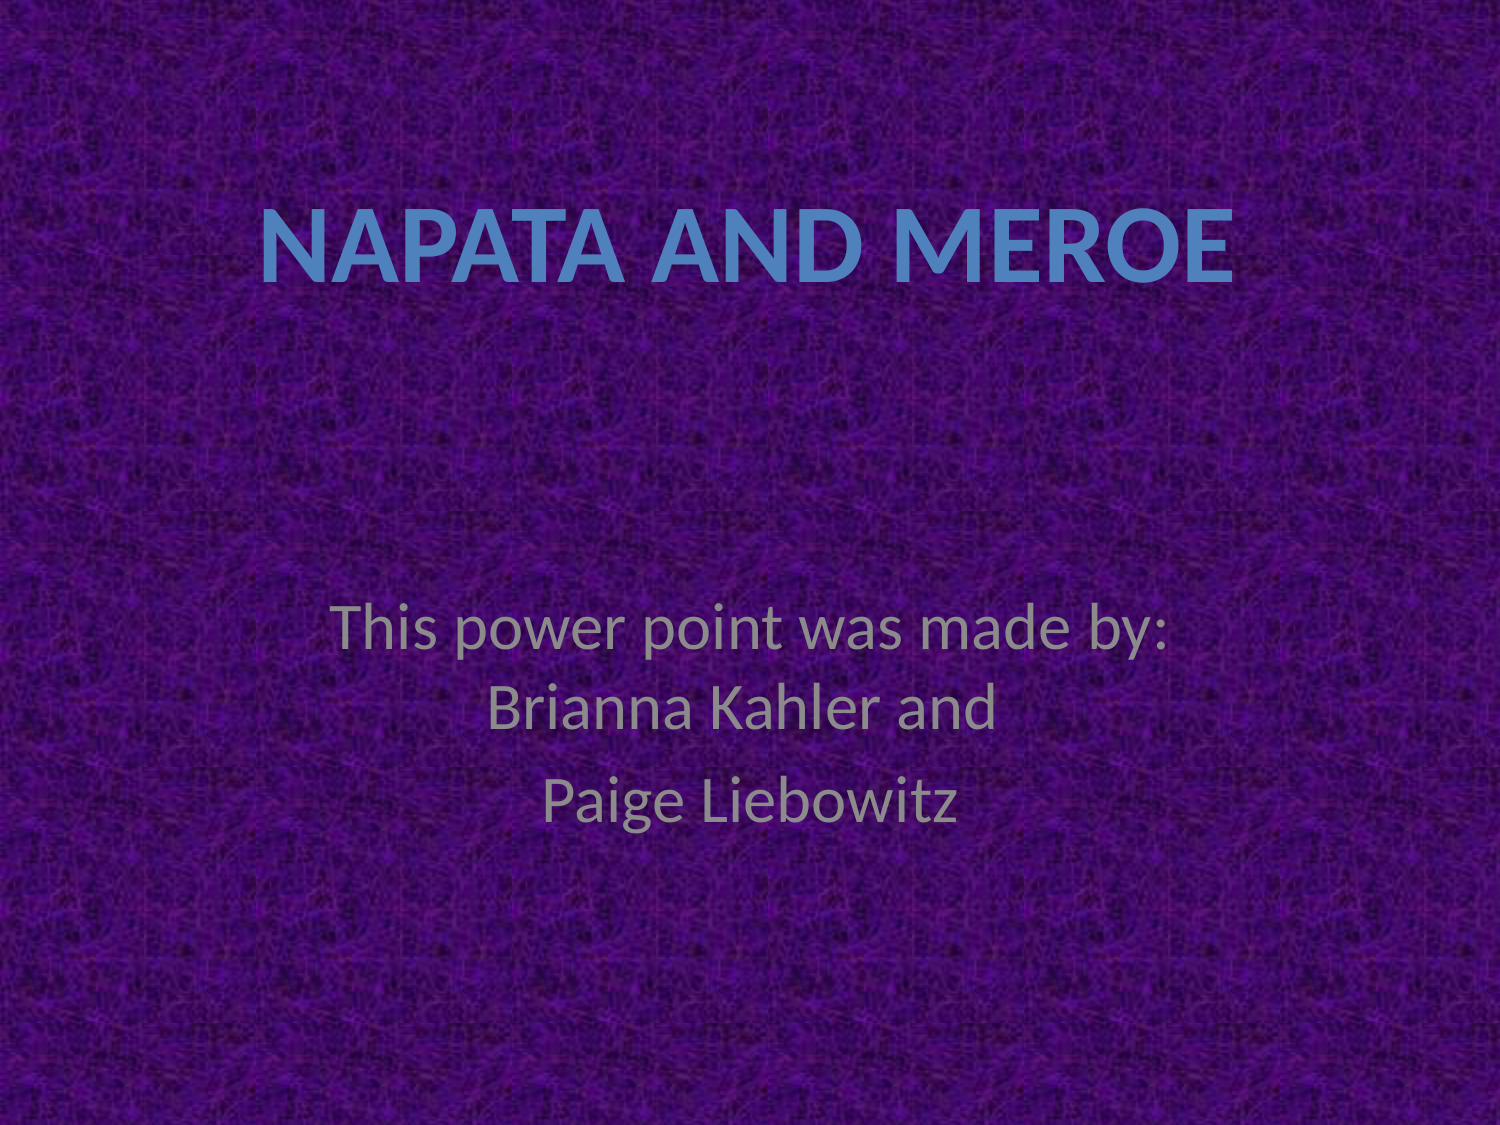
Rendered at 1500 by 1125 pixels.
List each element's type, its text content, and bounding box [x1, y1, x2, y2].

picture [0, 0, 1500, 1125]
text_box Napata and Meroe [237, 162, 1258, 313]
subtitle This power point was made by: Brianna Kahler and Paige Liebowitz [225, 575, 1275, 925]
